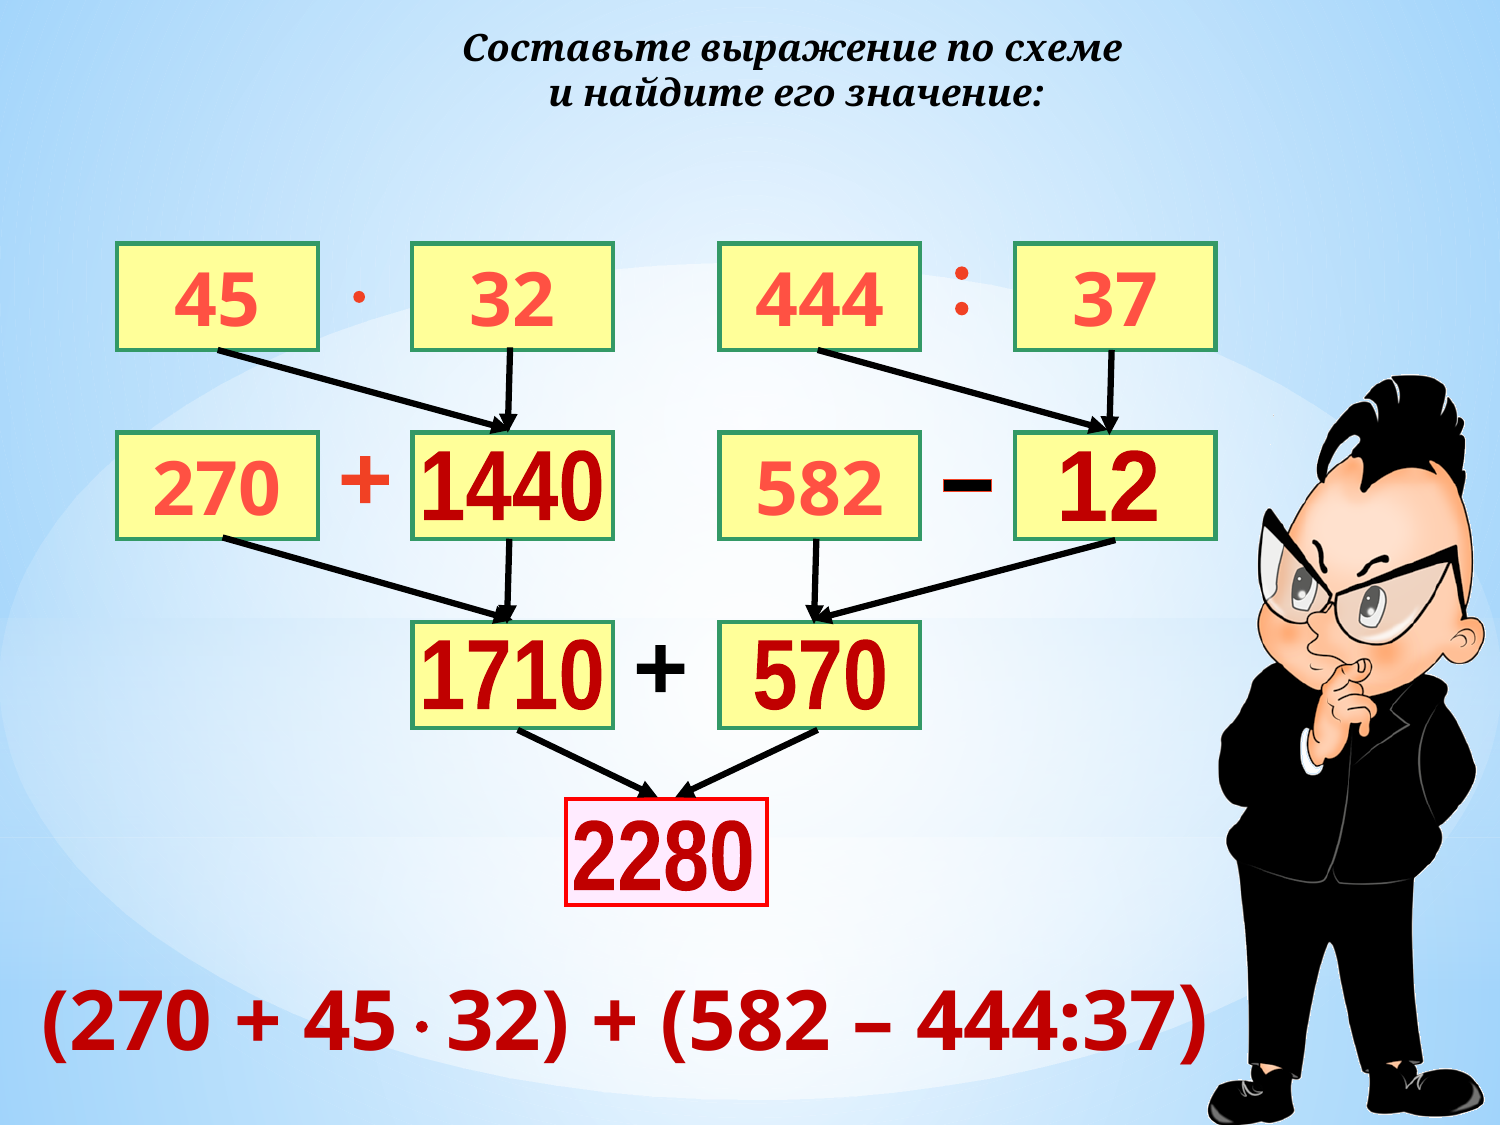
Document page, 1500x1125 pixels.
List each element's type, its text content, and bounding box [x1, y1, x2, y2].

text_box 37 [1014, 243, 1216, 350]
text_box (270 + 4532) + (582 – 444:37) [93, 960, 1157, 1068]
text_box [817, 539, 1116, 623]
text_box [412, 432, 614, 539]
text_box 444 [719, 243, 921, 350]
text_box [501, 347, 515, 433]
text_box [222, 537, 505, 623]
text_box [1014, 432, 1200, 539]
text_box [675, 729, 818, 798]
text_box [808, 538, 821, 624]
text_box [517, 729, 658, 798]
text_box 582 [719, 432, 921, 539]
text_box [353, 290, 366, 303]
text_box 32 [412, 243, 613, 350]
text_box [566, 798, 767, 905]
text_box Составьте выражение по схеме и найдите его значение: [93, 16, 1500, 121]
text_box 270 [117, 432, 318, 539]
picture [1206, 362, 1491, 1125]
text_box [817, 349, 1106, 433]
text_box 45 [117, 243, 318, 350]
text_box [955, 266, 968, 315]
text_box [1103, 349, 1116, 436]
text_box [719, 621, 921, 728]
text_box [217, 349, 506, 433]
text_box [412, 621, 614, 728]
text_box [501, 538, 514, 624]
